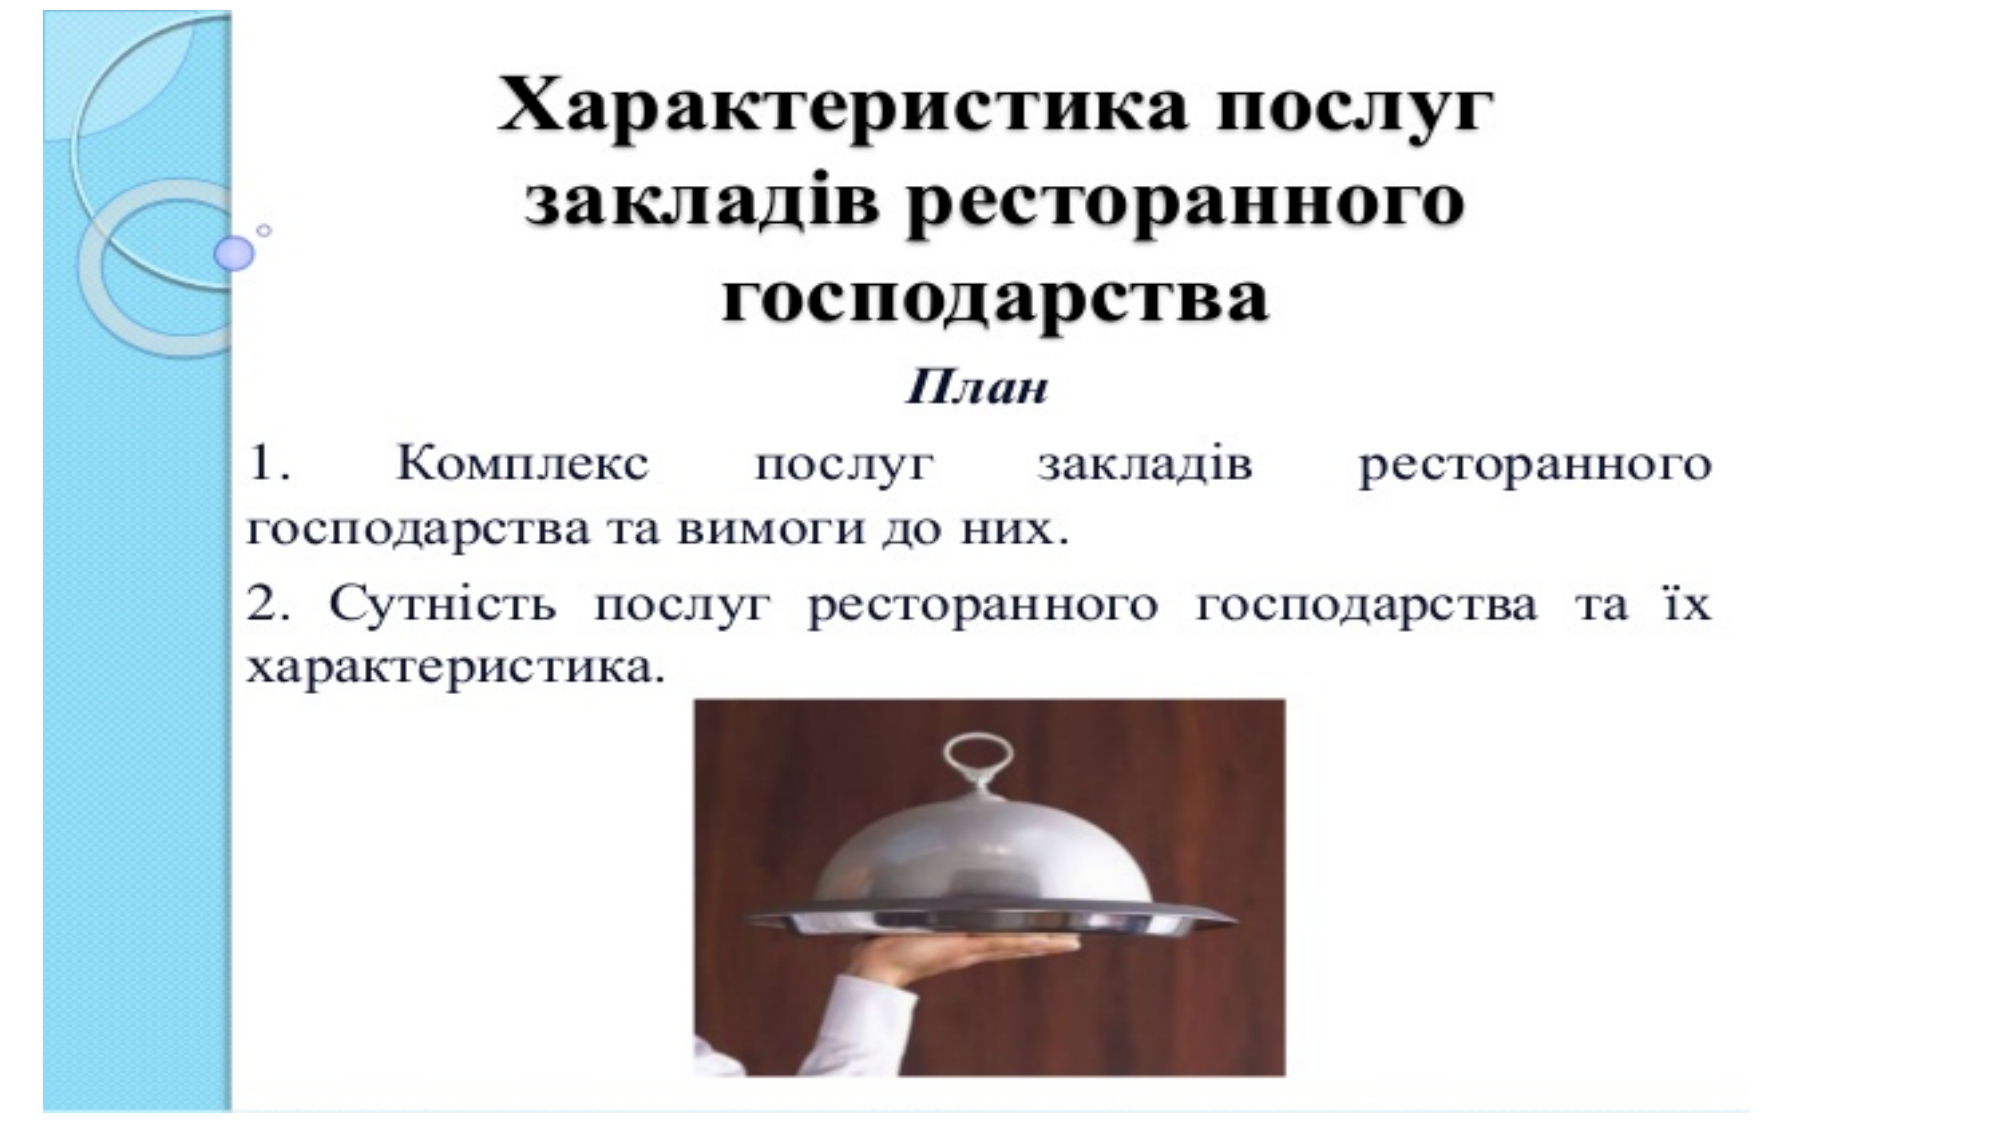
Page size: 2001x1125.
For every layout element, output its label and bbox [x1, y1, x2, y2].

picture [43, 10, 1751, 1113]
